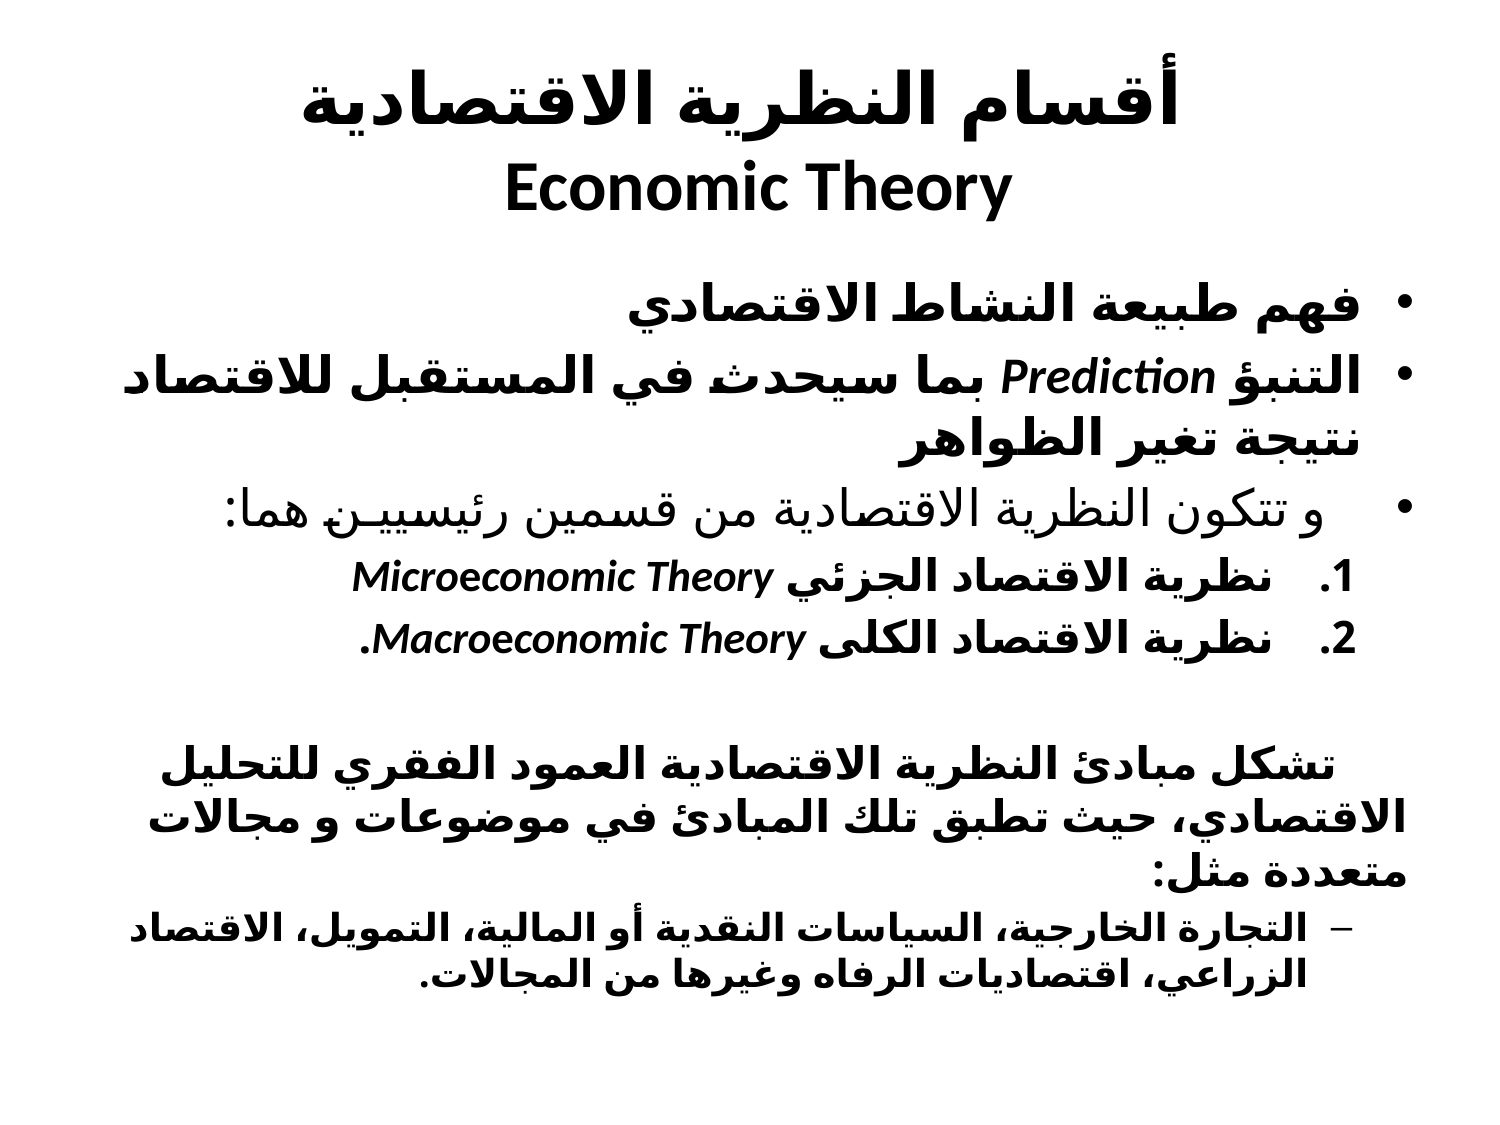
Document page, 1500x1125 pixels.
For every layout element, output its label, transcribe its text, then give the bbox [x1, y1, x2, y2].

list فهم طبيعة النشاط الاقتصادي التنبؤ Prediction بما سيحدث في المستقبل للاقتصاد نتيجة تغير الظواهر و تتكون النظرية الاقتصادية من قسمين رئيسييـن هما: نظرية الاقتصاد الجزئي Microeconomic Theory نظرية الاقتصاد الكلى Macroeconomic Theory. تشكل مبادئ النظرية الاقتصادية العمود الفقري للتحليل الاقتصادي، حيث تطبق تلك المبادئ في موضوعات و مجالات متعددة مثل: التجارة الخارجية، السياسات النقدية أو المالية، التمويل، الاقتصاد الزراعي، اقتصاديات الرفاه وغيرها من المجالات. [75, 262, 1425, 1005]
title أقسام النظرية الاقتصادية Economic Theory [75, 45, 1425, 233]
